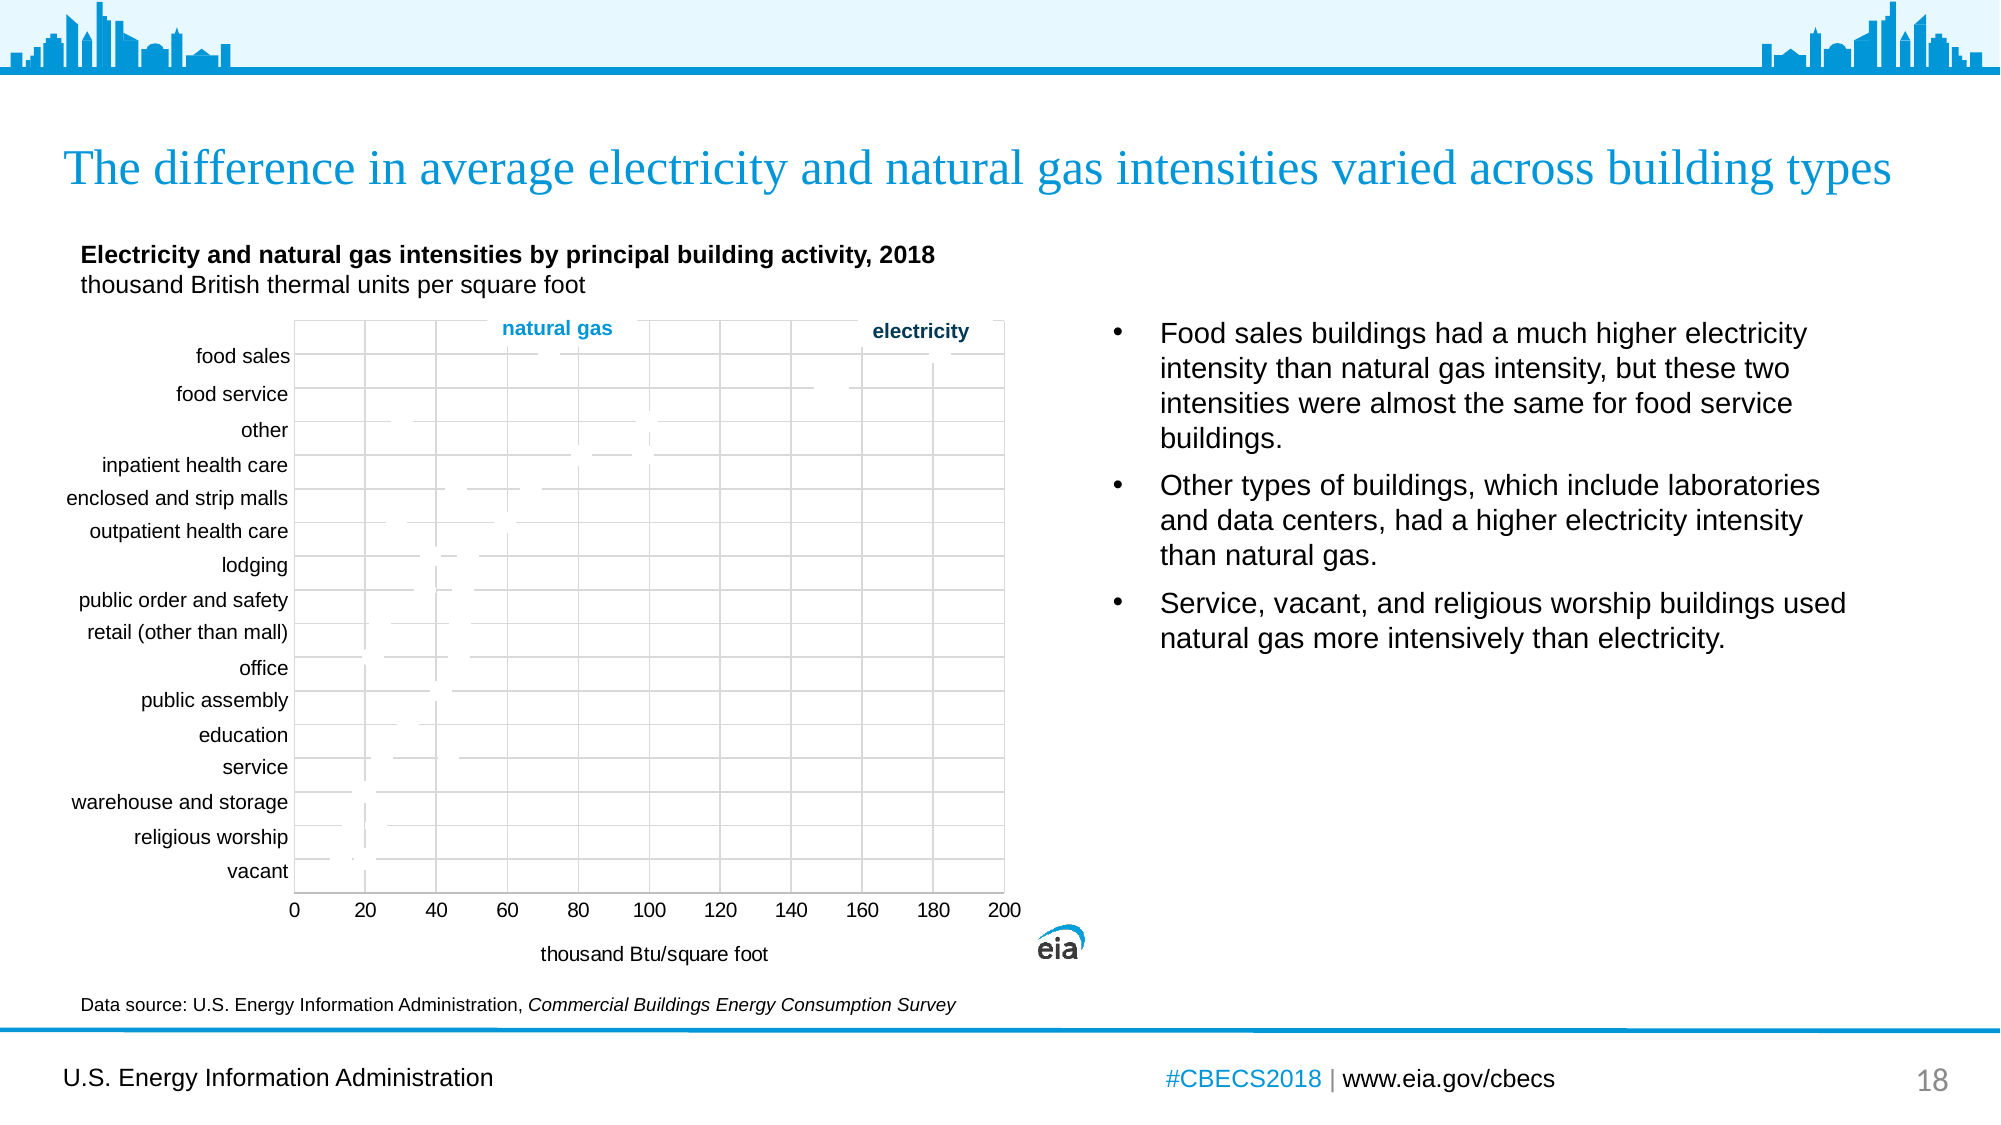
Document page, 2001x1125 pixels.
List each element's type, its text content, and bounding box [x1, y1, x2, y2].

text_box retail (other than mall) [31, 611, 273, 654]
text_box warehouse and storage [24, 781, 273, 824]
text_box food service [140, 372, 273, 415]
text_box outpatient health care [59, 510, 273, 553]
text_box Food sales buildings had a much higher electricity intensity than natural gas intensity, but these two intensities were almost the same for food service buildings. Other types of buildings, which include laboratories and data centers, had a higher electricity intensity than natural gas. Service, vacant, and religious worship buildings used natural gas more intensively than electricity. [1098, 306, 1869, 662]
text_box public order and safety [24, 579, 273, 622]
text_box education [161, 722, 273, 757]
slide_number 18 [1886, 1048, 1978, 1109]
text_box religious worship [90, 824, 273, 859]
chart [273, 306, 1037, 997]
text_box public assembly [97, 679, 273, 722]
picture [1036, 922, 1086, 961]
text_box other [180, 409, 273, 452]
title The difference in average electricity and natural gas intensities varied across building types [48, 77, 1952, 202]
text_box service [180, 746, 273, 781]
footer #CBECS2018 | www.eia.gov/cbecs [1023, 1047, 1699, 1107]
text_box inpatient health care [76, 443, 273, 477]
text_box enclosed and strip malls [45, 477, 273, 520]
text_box Data source: U.S. Energy Information Administration, Commercial Buildings Energy Consumption Survey [65, 985, 1026, 1023]
text_box office [183, 654, 273, 679]
text_box vacant [122, 849, 273, 892]
text_box food sales [151, 335, 273, 372]
text_box Electricity and natural gas intensities by principal building activity, 2018 thousand British thermal units per square foot [65, 231, 1026, 306]
text_box lodging [179, 553, 273, 579]
